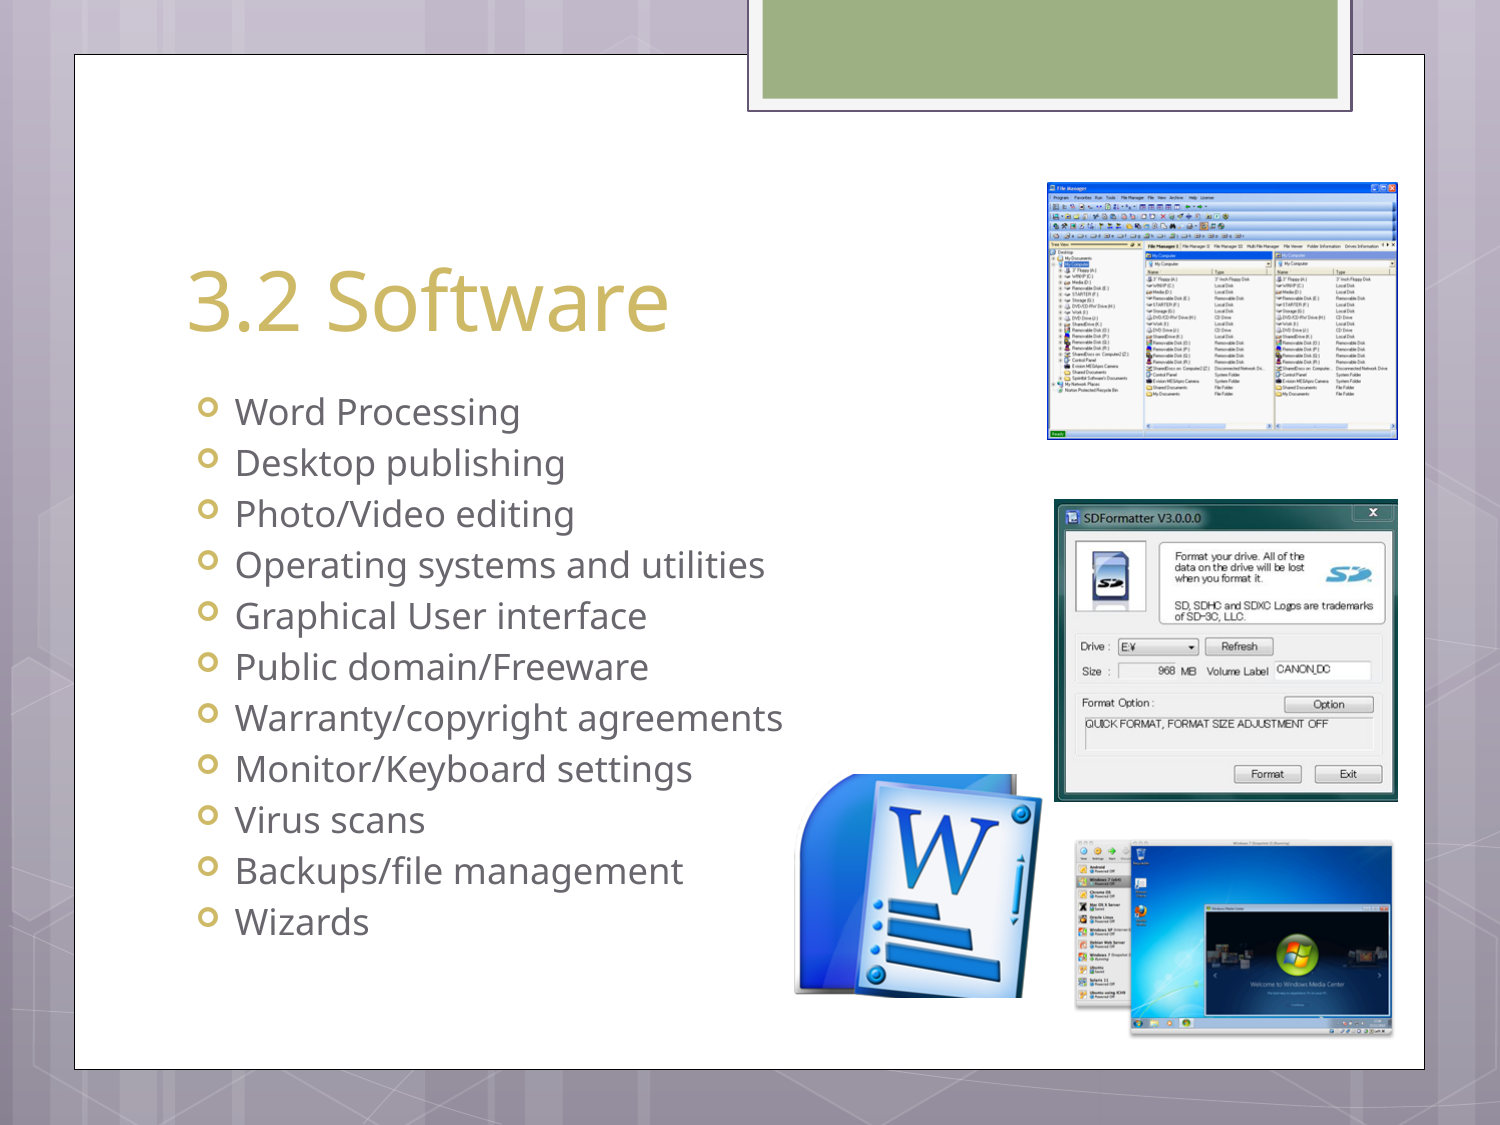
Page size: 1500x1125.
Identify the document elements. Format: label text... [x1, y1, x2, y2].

picture [1074, 837, 1399, 1040]
picture [1047, 182, 1399, 440]
picture [1054, 499, 1399, 803]
picture [789, 774, 1049, 999]
list Word Processing Desktop publishing Photo/Video editing Operating systems and utilities Graphical User interface Public domain/Freeware Warranty/copyright agreements Monitor/Keyboard settings Virus scans Backups/file management Wizards [171, 381, 1283, 957]
title 3.2 Software [171, 168, 1324, 357]
